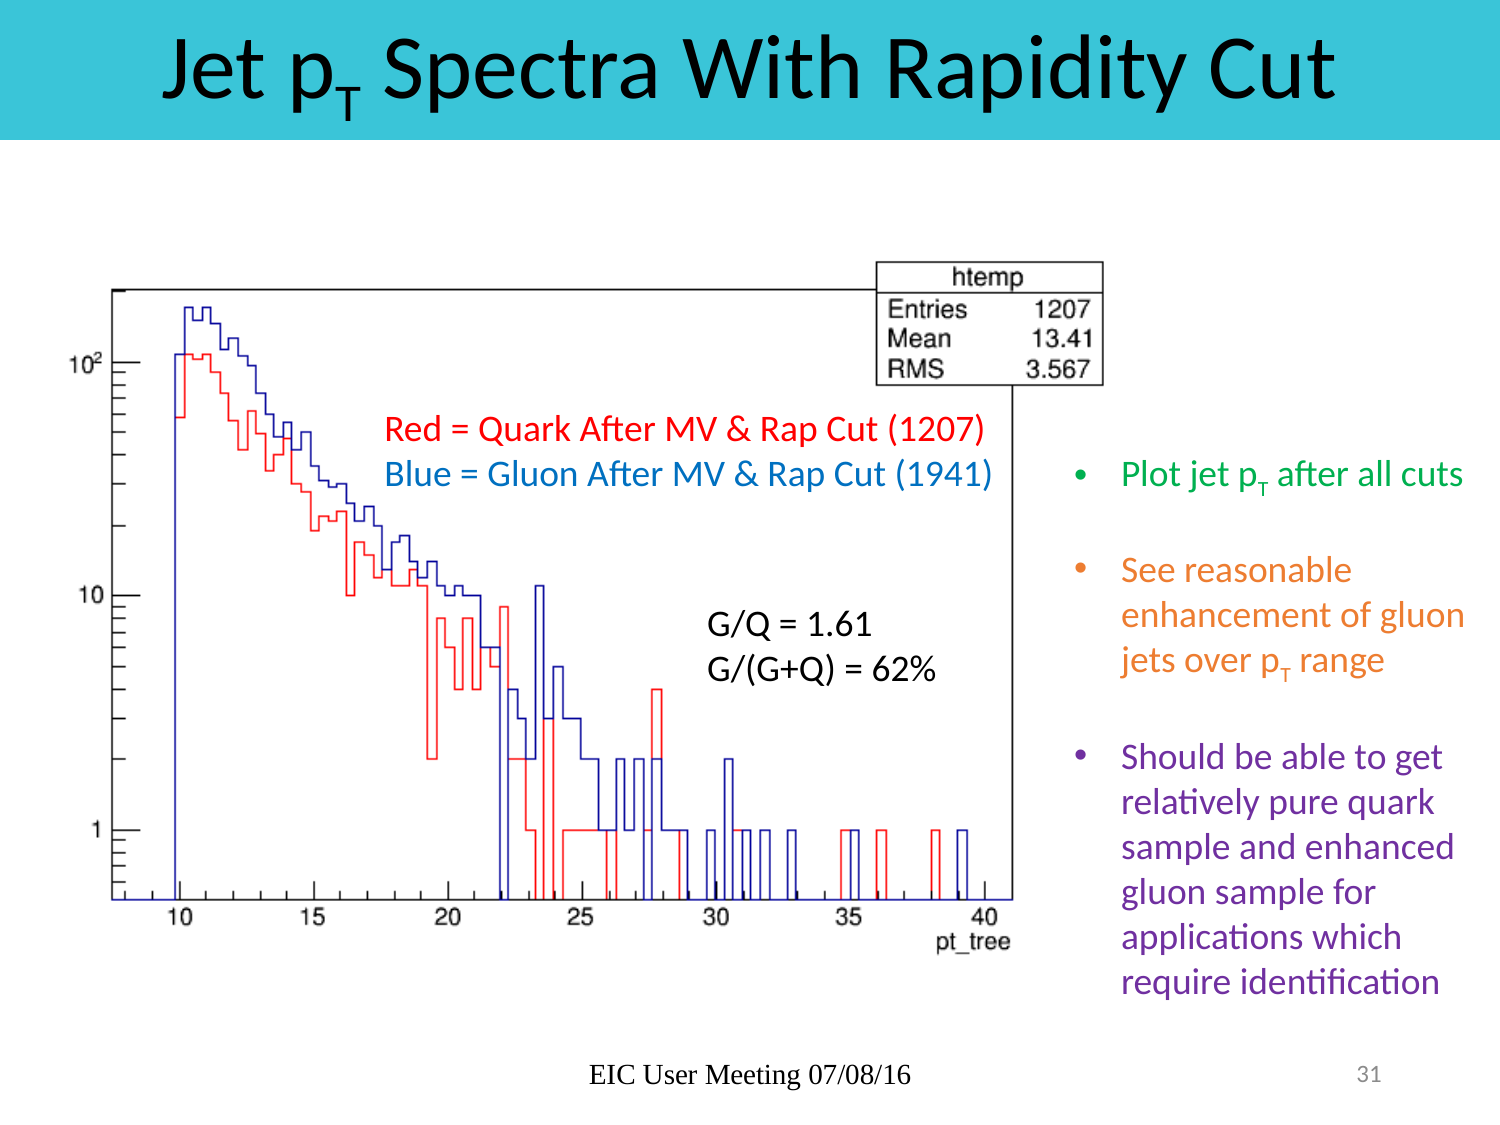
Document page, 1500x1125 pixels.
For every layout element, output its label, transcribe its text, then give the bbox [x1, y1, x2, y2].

text_box Plot jet pT after all cuts See reasonable enhancement of gluon jets over pT range Should be able to get relatively pure quark sample and enhanced gluon sample for applications which require identification [1059, 441, 1500, 1009]
footer EIC User Meeting 07/08/16 [496, 1042, 1004, 1103]
picture [0, 213, 1125, 977]
slide_number 31 [1059, 1042, 1397, 1103]
text_box Jet pT Spectra With Rapidity Cut [0, 0, 1500, 140]
